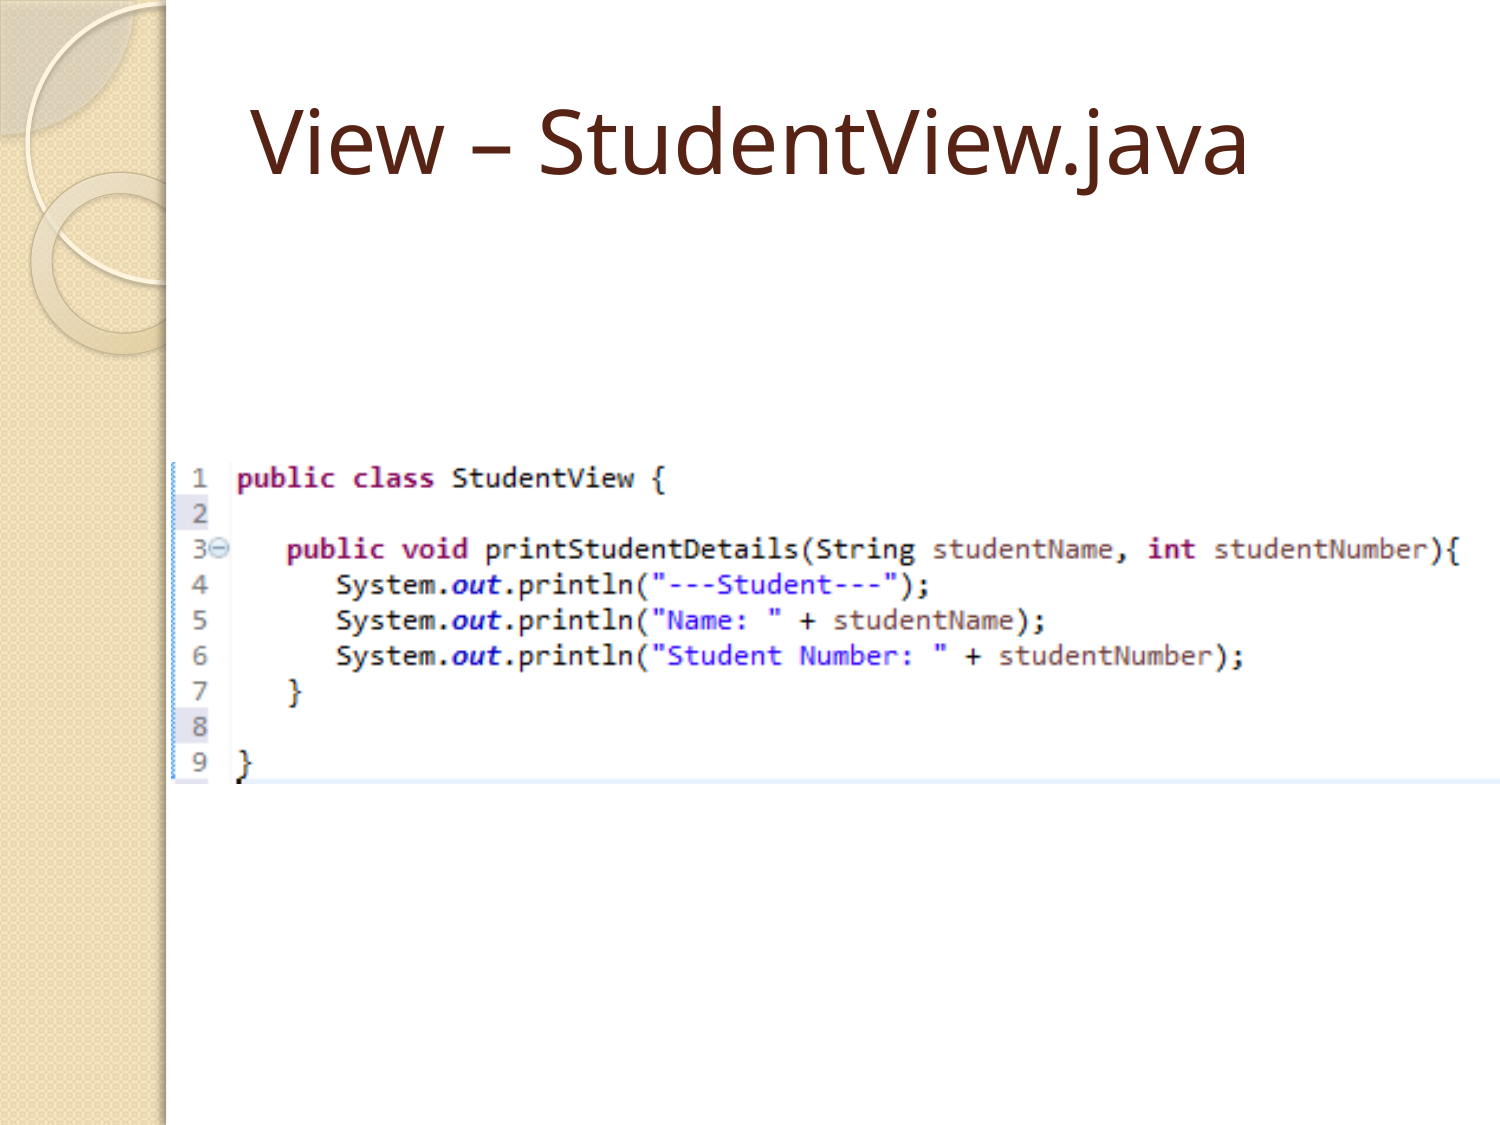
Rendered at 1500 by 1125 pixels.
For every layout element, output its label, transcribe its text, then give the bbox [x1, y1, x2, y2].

picture [171, 462, 1500, 785]
title View – StudentView.java [235, 45, 1466, 233]
